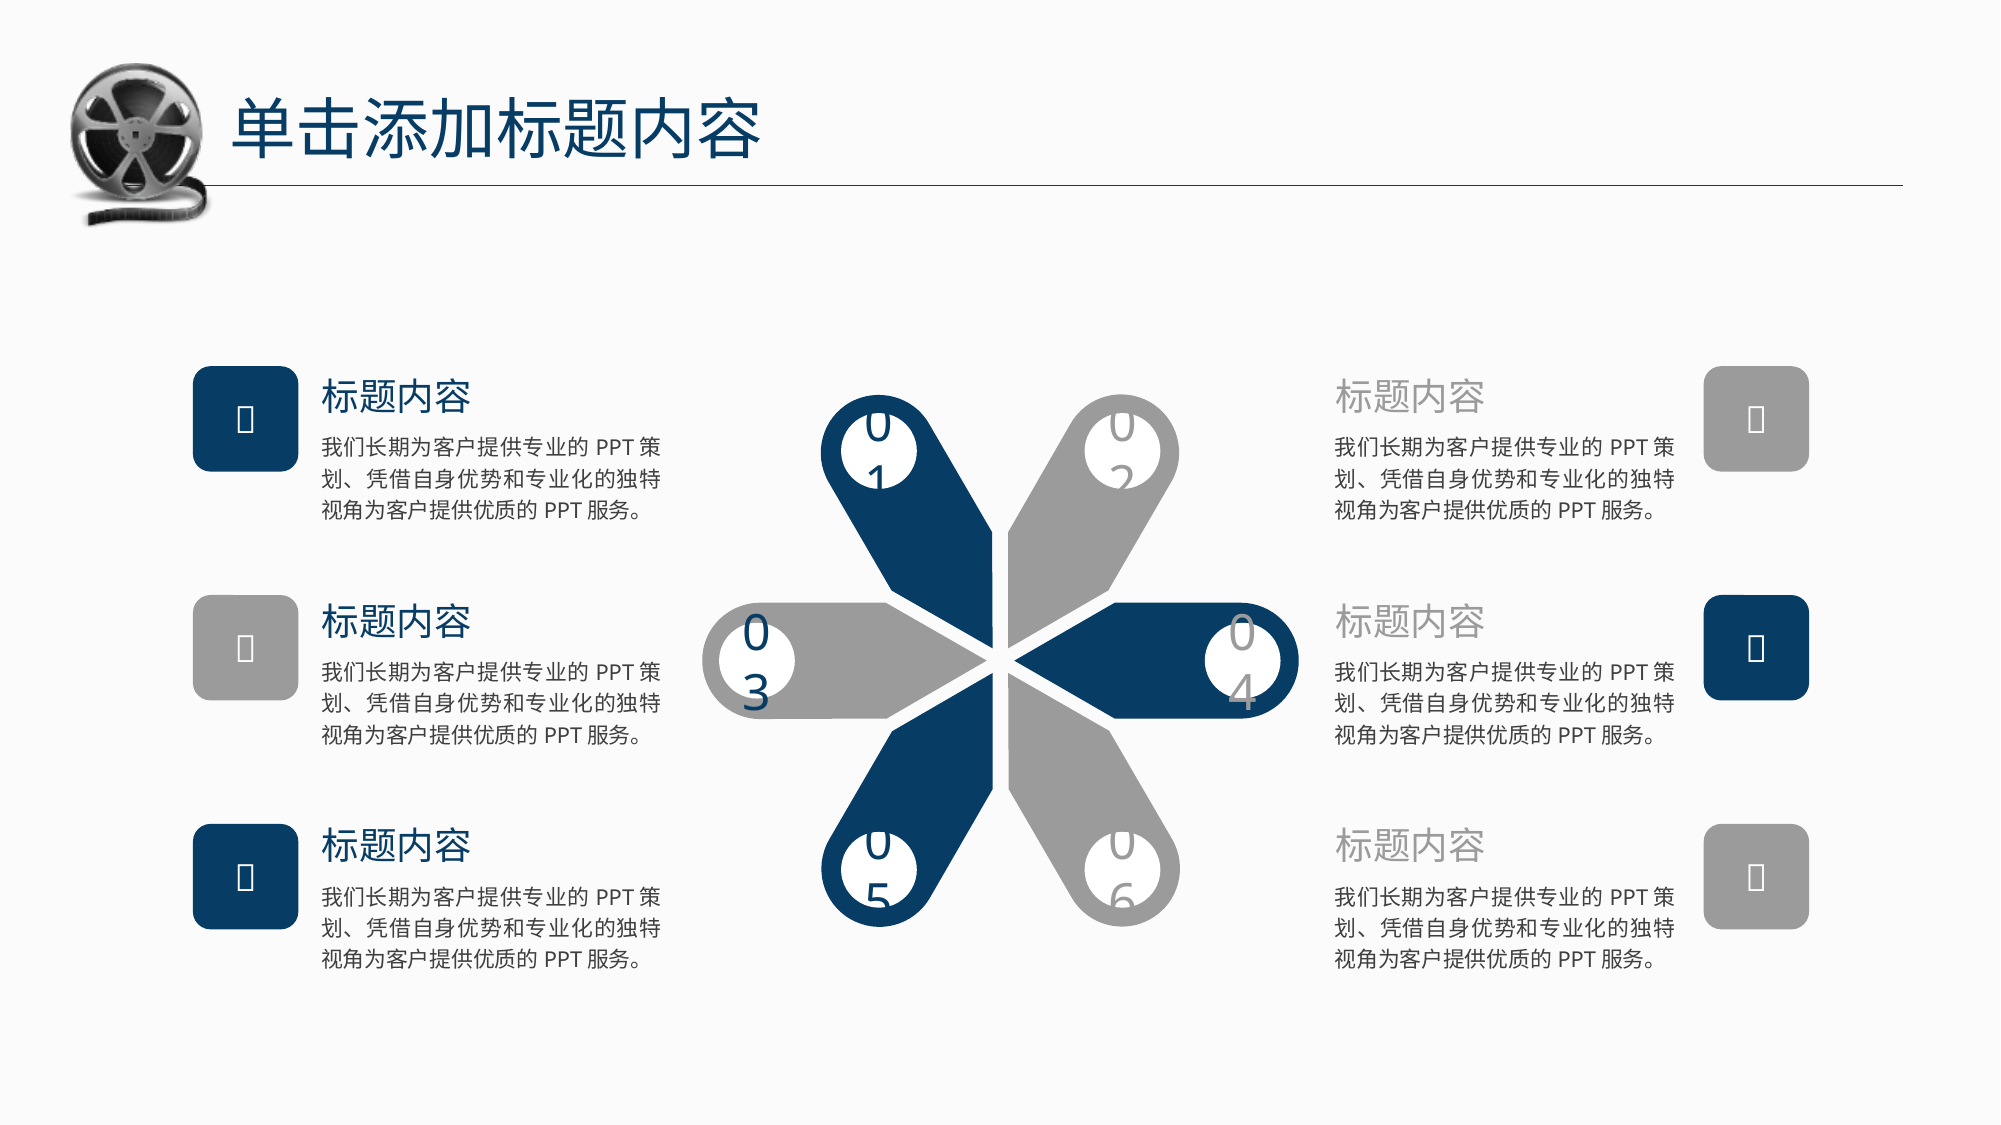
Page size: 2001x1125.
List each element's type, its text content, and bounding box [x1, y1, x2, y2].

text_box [306, 814, 677, 980]
text_box  [1703, 823, 1810, 930]
picture [0, 0, 2000, 1125]
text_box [1320, 365, 1691, 530]
text_box 单击添加标题内容 [214, 79, 929, 175]
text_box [306, 590, 677, 755]
text_box  [192, 594, 299, 701]
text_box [306, 365, 677, 530]
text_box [701, 386, 1299, 935]
text_box  [1703, 594, 1810, 701]
text_box  [192, 823, 299, 930]
text_box  [1703, 366, 1810, 472]
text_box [1320, 590, 1691, 755]
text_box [1320, 814, 1691, 980]
text_box  [192, 366, 299, 472]
